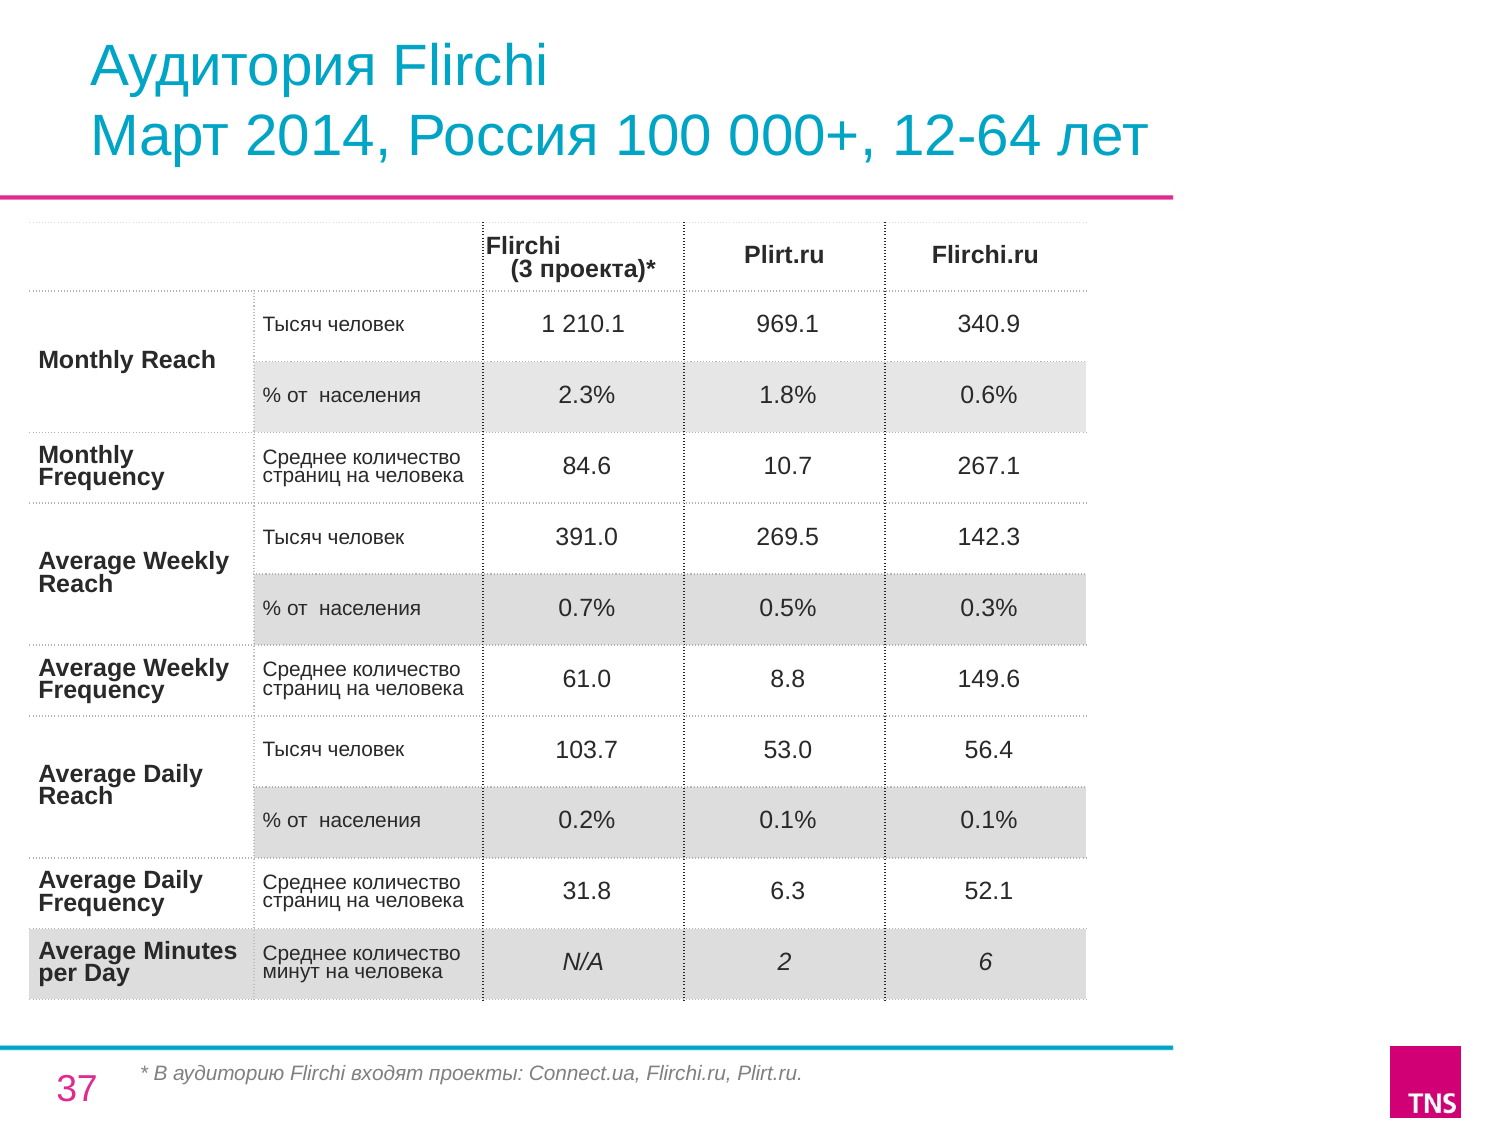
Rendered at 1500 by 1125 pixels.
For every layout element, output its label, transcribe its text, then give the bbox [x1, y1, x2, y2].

table_header Plirt.ru [684, 223, 885, 291]
table_cell Average Minutes per Day [29, 929, 254, 999]
table_cell N/A [483, 929, 684, 999]
table_cell 149.6 [885, 645, 1086, 716]
title Аудитория Flirchi Март 2014, Россия 100 000+, 12-64 лет [74, 8, 1476, 187]
table_header Flirchi (3 проекта)* [483, 223, 684, 291]
table_cell Monthly Reach [29, 291, 254, 432]
table_cell 0.6% [885, 362, 1086, 432]
table_cell Среднее количество страниц на человека [254, 432, 483, 503]
slide_number 37 [40, 1055, 392, 1125]
table_cell 84.6 [483, 432, 684, 503]
table_cell 6.3 [684, 858, 885, 929]
table_cell 61.0 [483, 645, 684, 716]
table_cell 391.0 [483, 503, 684, 574]
table_cell 0.5% [684, 574, 885, 645]
table_cell Среднее количество минут на человека [254, 929, 483, 999]
picture [0, 0, 1500, 1125]
table_cell 0.1% [684, 787, 885, 858]
table_cell 56.4 [885, 716, 1086, 787]
table_header Flirchi.ru [885, 223, 1086, 291]
table_cell 969.1 [684, 291, 885, 362]
text_box * В аудиторию Flirchi входят проекты: Connect.ua, Flirchi.ru, Plirt.ru. [124, 1052, 1463, 1092]
table_cell 267.1 [885, 432, 1086, 503]
table_cell 340.9 [885, 291, 1086, 362]
table_cell 53.0 [684, 716, 885, 787]
table_header [29, 223, 483, 291]
table_cell Тысяч человек [254, 503, 483, 574]
table_cell 103.7 [483, 716, 684, 787]
table_cell Average Daily Frequency [29, 858, 254, 929]
table_cell 10.7 [684, 432, 885, 503]
table_cell 31.8 [483, 858, 684, 929]
table_cell Monthly Frequency [29, 432, 254, 503]
table_cell Average Weekly Frequency [29, 645, 254, 716]
table_cell % от населения [254, 574, 483, 645]
table_cell Тысяч человек [254, 291, 483, 362]
table_cell % от населения [254, 362, 483, 432]
table_cell 0.2% [483, 787, 684, 858]
table_cell Тысяч человек [254, 716, 483, 787]
table_cell Average Daily Reach [29, 716, 254, 858]
table_cell 52.1 [885, 858, 1086, 929]
table_cell 1 210.1 [483, 291, 684, 362]
table_cell Среднее количество страниц на человека [254, 645, 483, 716]
table_cell 6 [885, 929, 1086, 999]
table_cell 0.1% [885, 787, 1086, 858]
table_cell Среднее количество страниц на человека [254, 858, 483, 929]
table_cell 0.3% [885, 574, 1086, 645]
table_cell Average Weekly Reach [29, 503, 254, 645]
table_cell % от населения [254, 787, 483, 858]
table_cell 0.7% [483, 574, 684, 645]
table_cell 2.3% [483, 362, 684, 432]
table_cell 142.3 [885, 503, 1086, 574]
table_cell 1.8% [684, 362, 885, 432]
table_cell 269.5 [684, 503, 885, 574]
table_cell 2 [684, 929, 885, 999]
table_cell 8.8 [684, 645, 885, 716]
